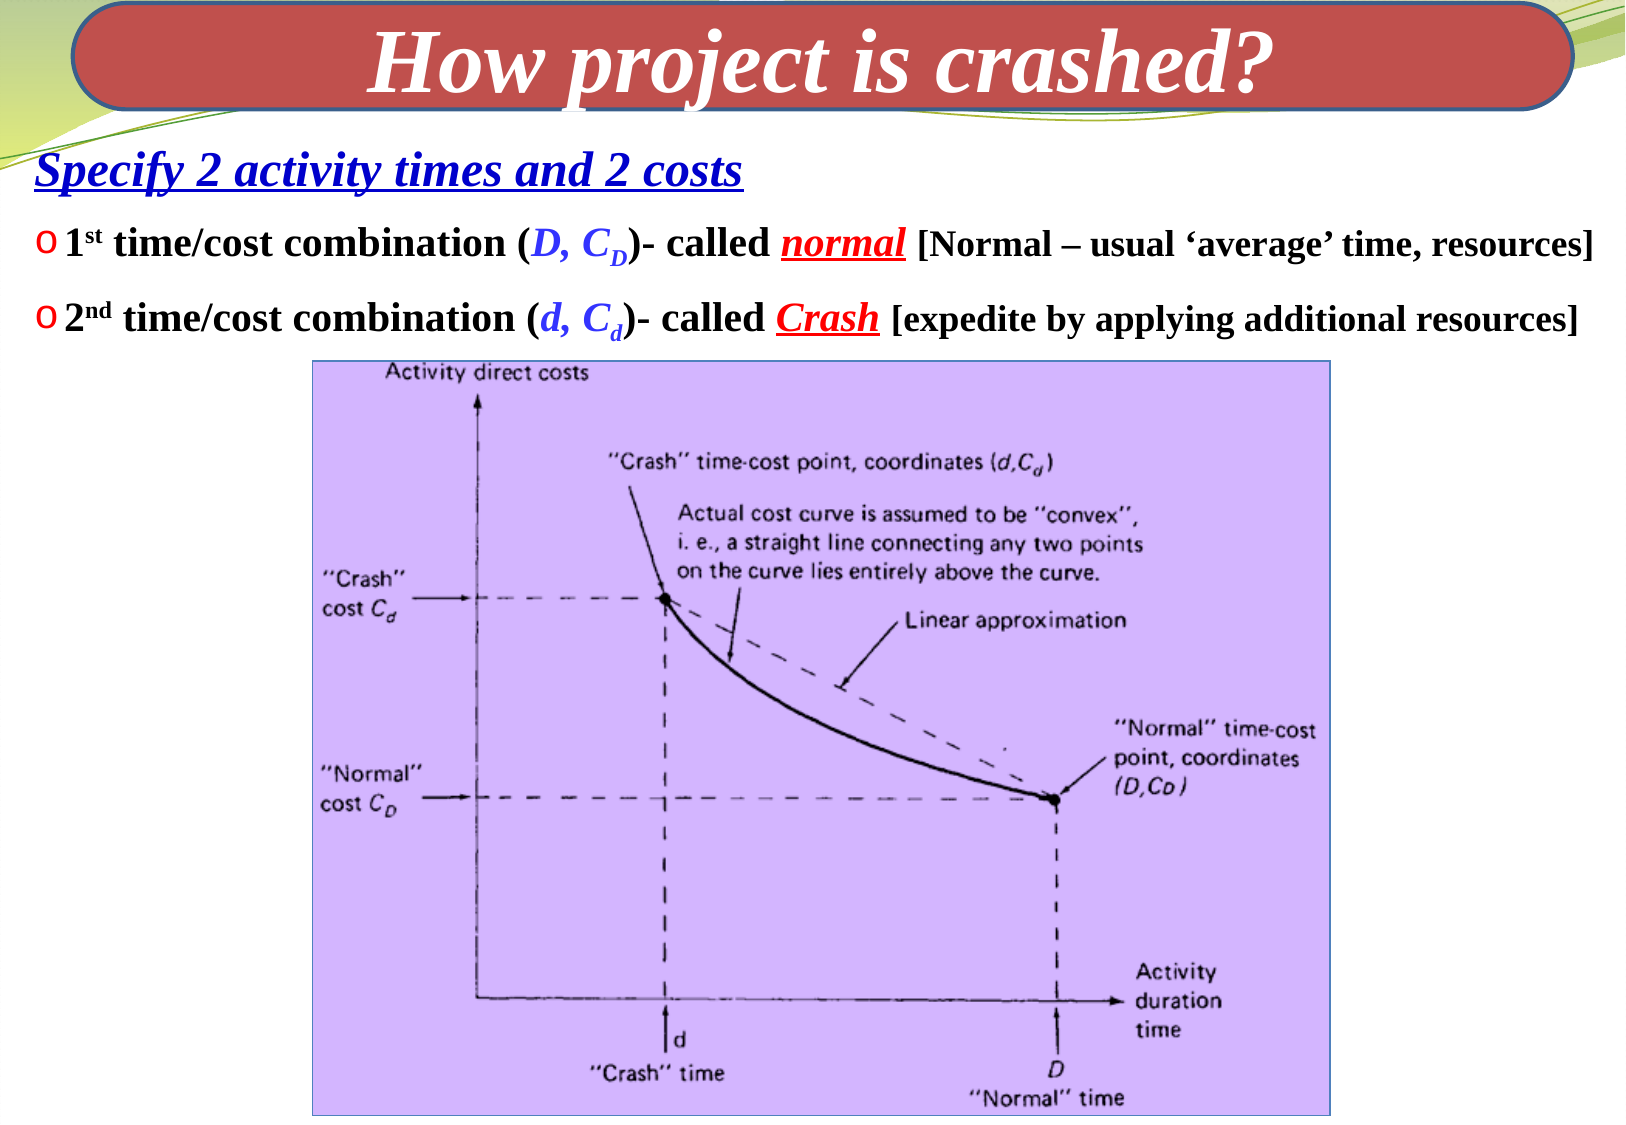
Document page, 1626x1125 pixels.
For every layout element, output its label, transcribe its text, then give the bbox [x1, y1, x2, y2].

text_box Specify 2 activity times and 2 costs 1st time/cost combination (D, CD)- called normal [Normal – usual ‘average’ time, resources] 2nd time/cost combination (d, Cd)- called Crash [expedite by applying additional resources] [19, 122, 1625, 354]
text_box How project is crashed? [72, 3, 1573, 110]
picture [313, 361, 1330, 1115]
